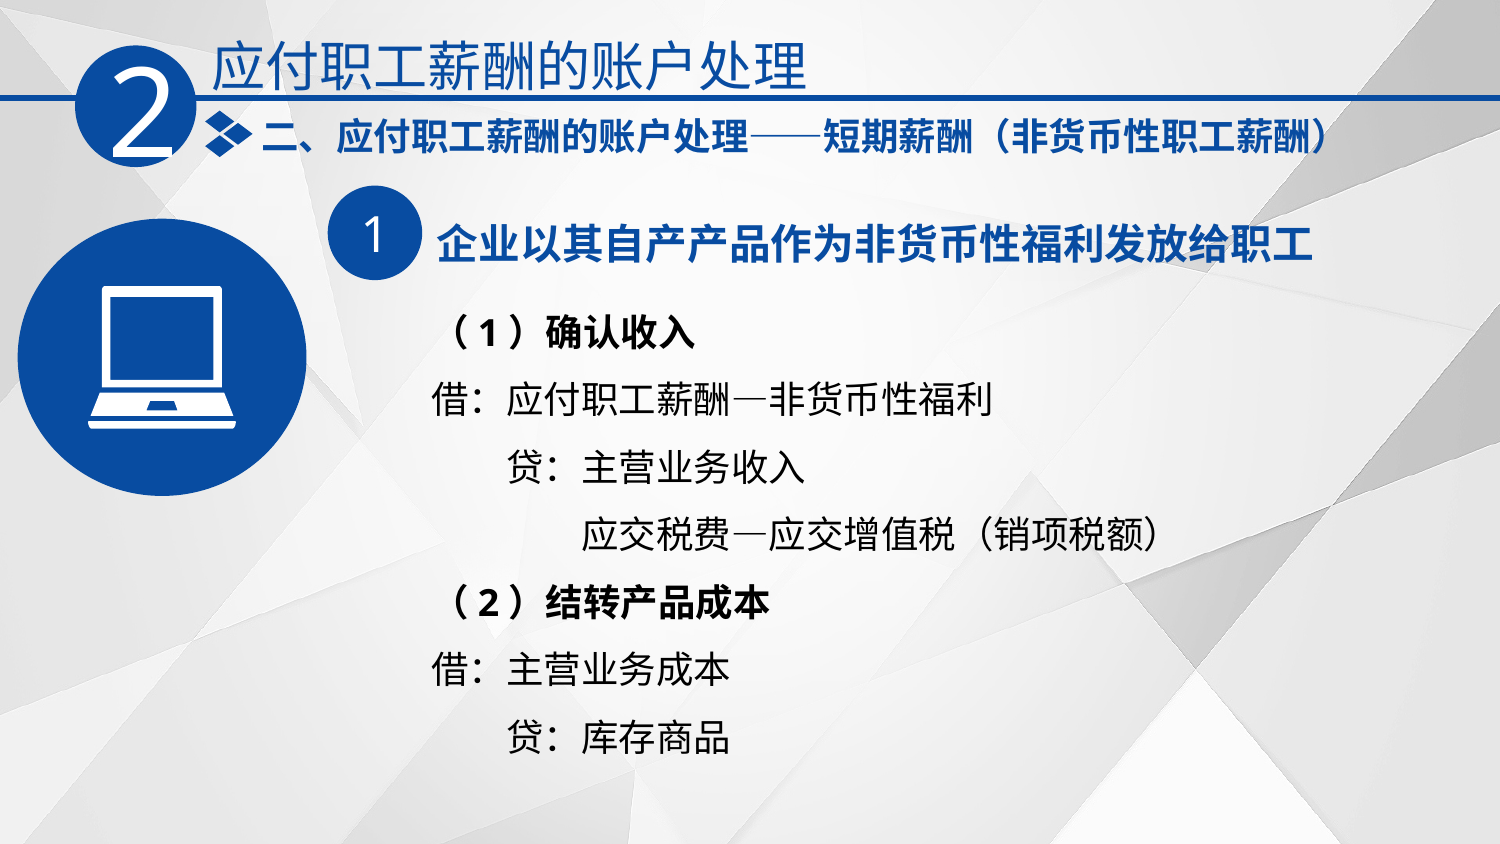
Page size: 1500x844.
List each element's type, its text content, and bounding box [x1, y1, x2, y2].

text_box 应付职工薪酬的账户处理 [198, 37, 867, 92]
text_box [205, 110, 235, 133]
text_box [205, 135, 235, 158]
text_box 2 [84, 45, 203, 97]
text_box 1 [327, 185, 422, 281]
text_box [223, 122, 248, 145]
text_box [75, 74, 84, 97]
text_box 企业以其自产产品作为非货币性福利发放给职工 [422, 185, 1500, 276]
text_box 二、应付职工薪酬的账户处理——短期薪酬（非货币性职工薪酬） [248, 107, 1366, 164]
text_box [17, 218, 307, 497]
text_box 2 [84, 107, 203, 171]
picture [0, 0, 1500, 95]
text_box （1）确认收入 借：应付职工薪酬—非货币性福利 贷：主营业务收入 应交税费—应交增值税（销项税额） （2）结转产品成本 借：主营业务成本 贷：库存商品 [416, 279, 1329, 767]
text_box [75, 107, 84, 138]
picture [0, 101, 1500, 844]
